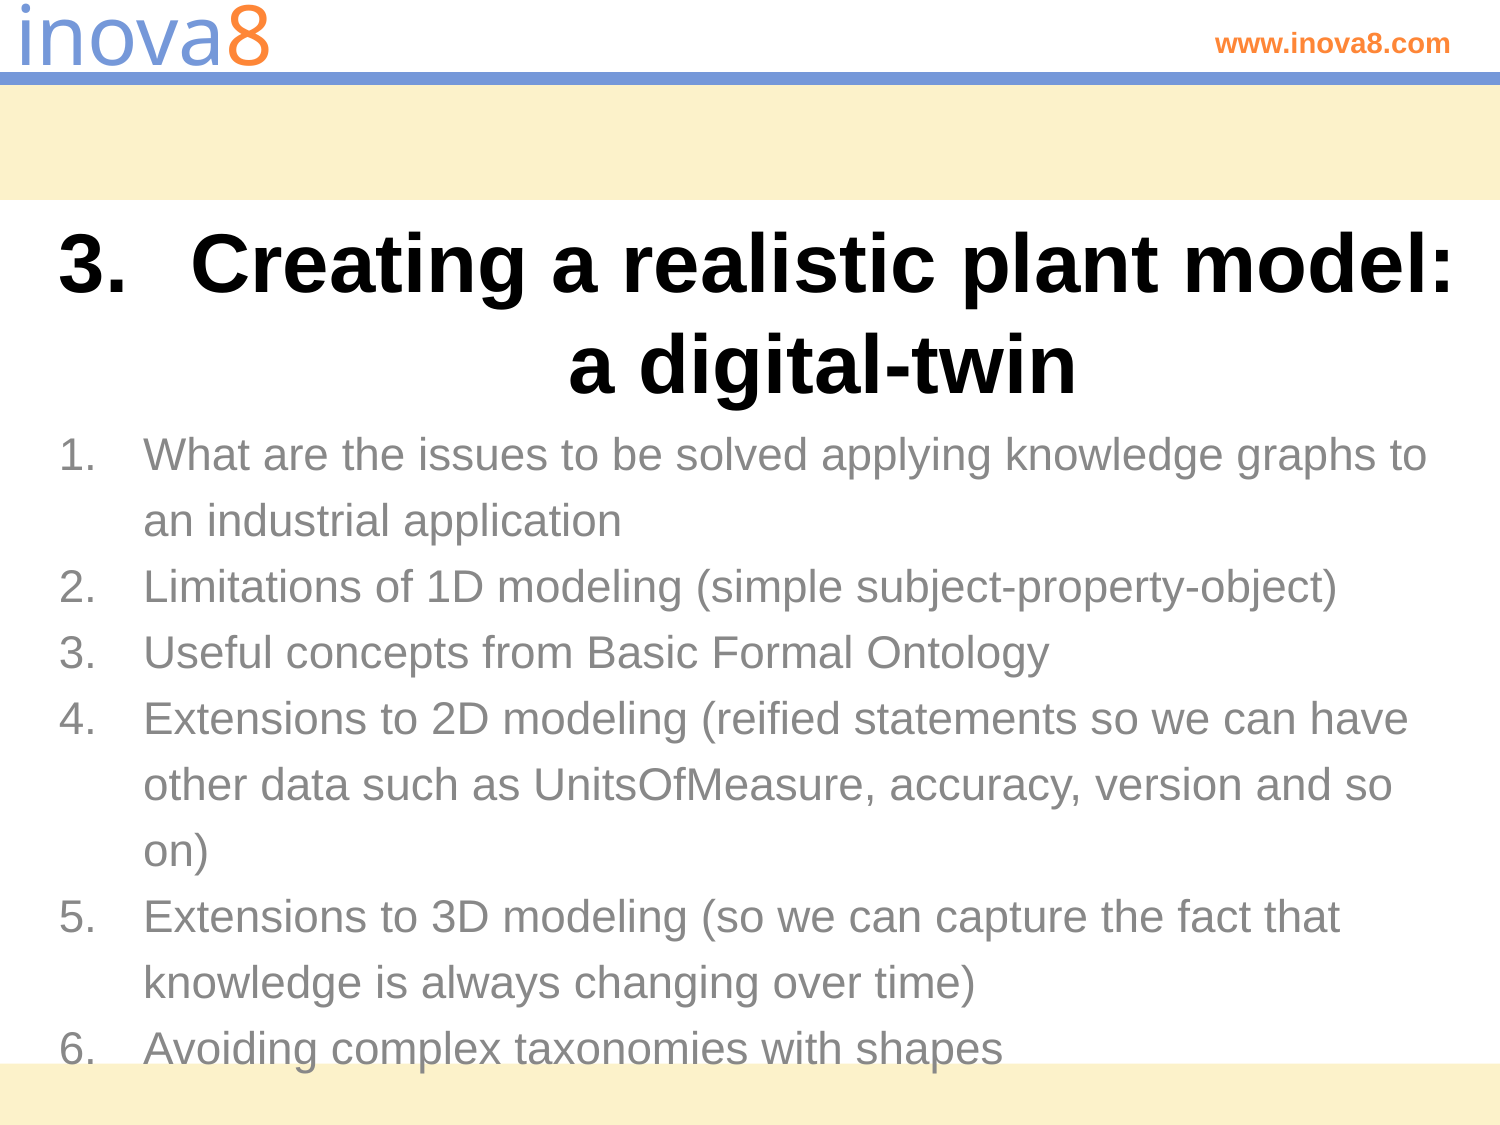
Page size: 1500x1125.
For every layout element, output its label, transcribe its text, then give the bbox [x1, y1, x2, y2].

title Creating a realistic plant model: a digital-twin [43, 189, 1482, 406]
subtitle What are the issues to be solved applying knowledge graphs to an industrial application Limitations of 1D modeling (simple subject-property-object) Useful concepts from Basic Formal Ontology Extensions to 2D modeling (reified statements so we can have other data such as UnitsOfMeasure, accuracy, version and so on) Extensions to 3D modeling (so we can capture the fact that knowledge is always changing over time) Avoiding complex taxonomies with shapes [43, 406, 1482, 1088]
